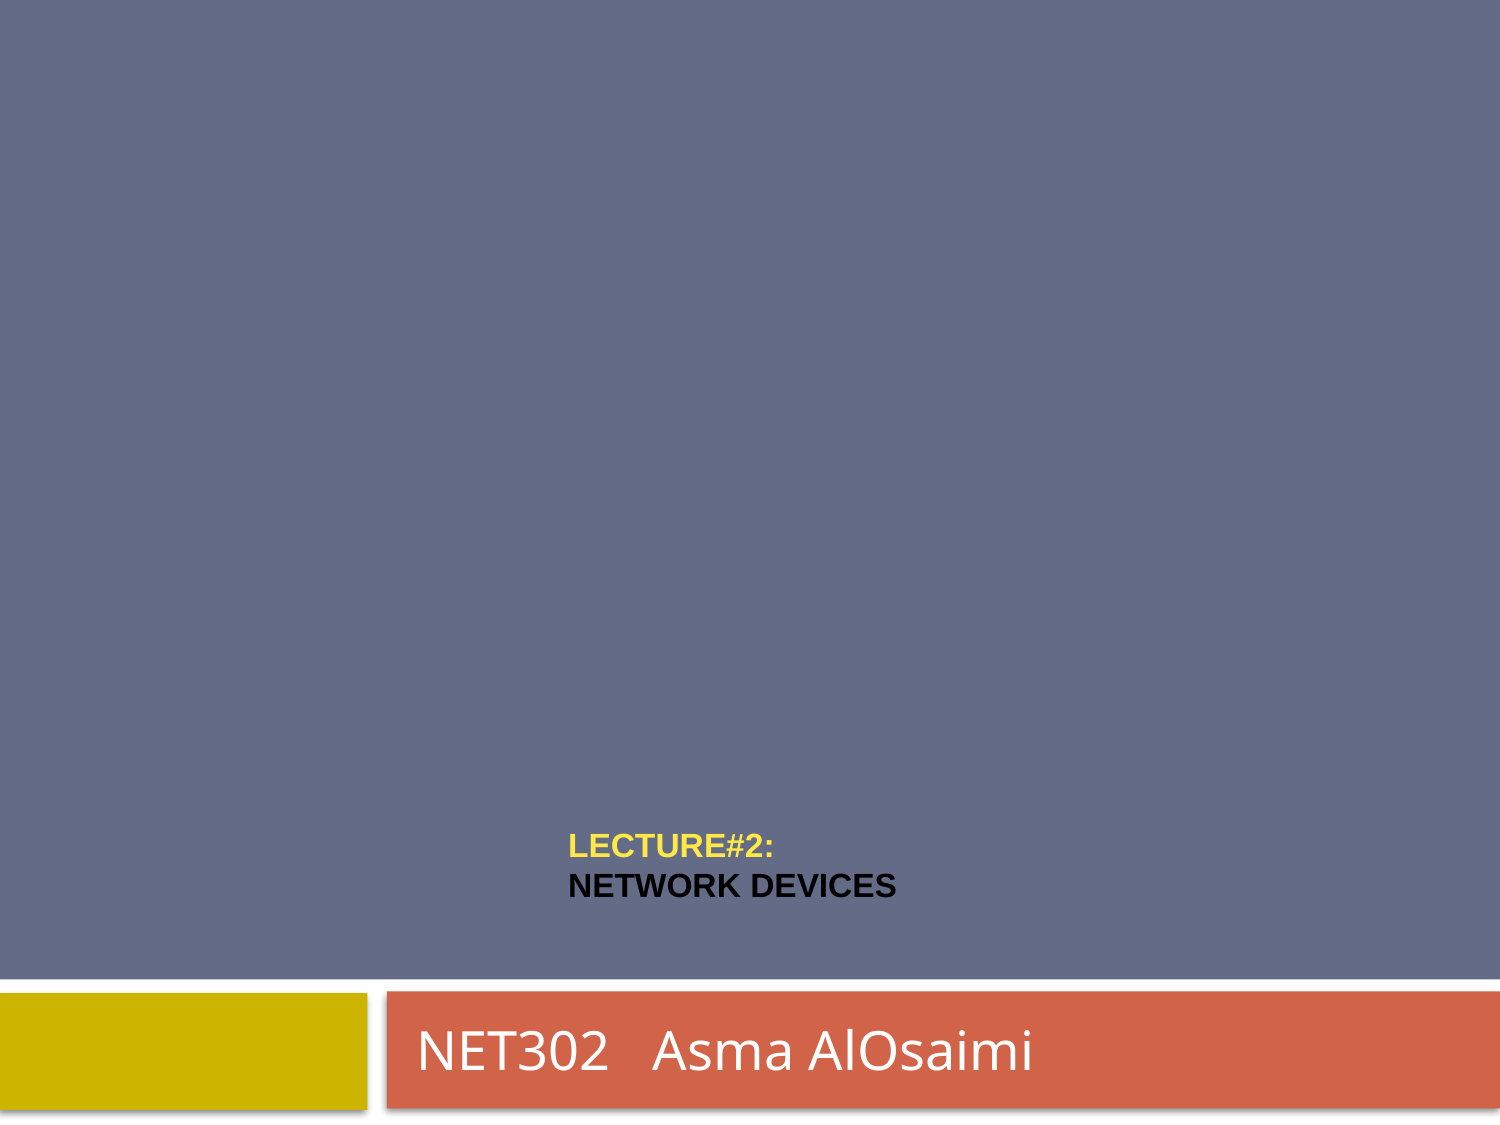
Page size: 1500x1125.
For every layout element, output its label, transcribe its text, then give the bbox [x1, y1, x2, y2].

subtitle NET302 Asma AlOsaimi [387, 992, 1488, 1105]
title Lecture#2: Network Devices [553, 758, 1450, 912]
